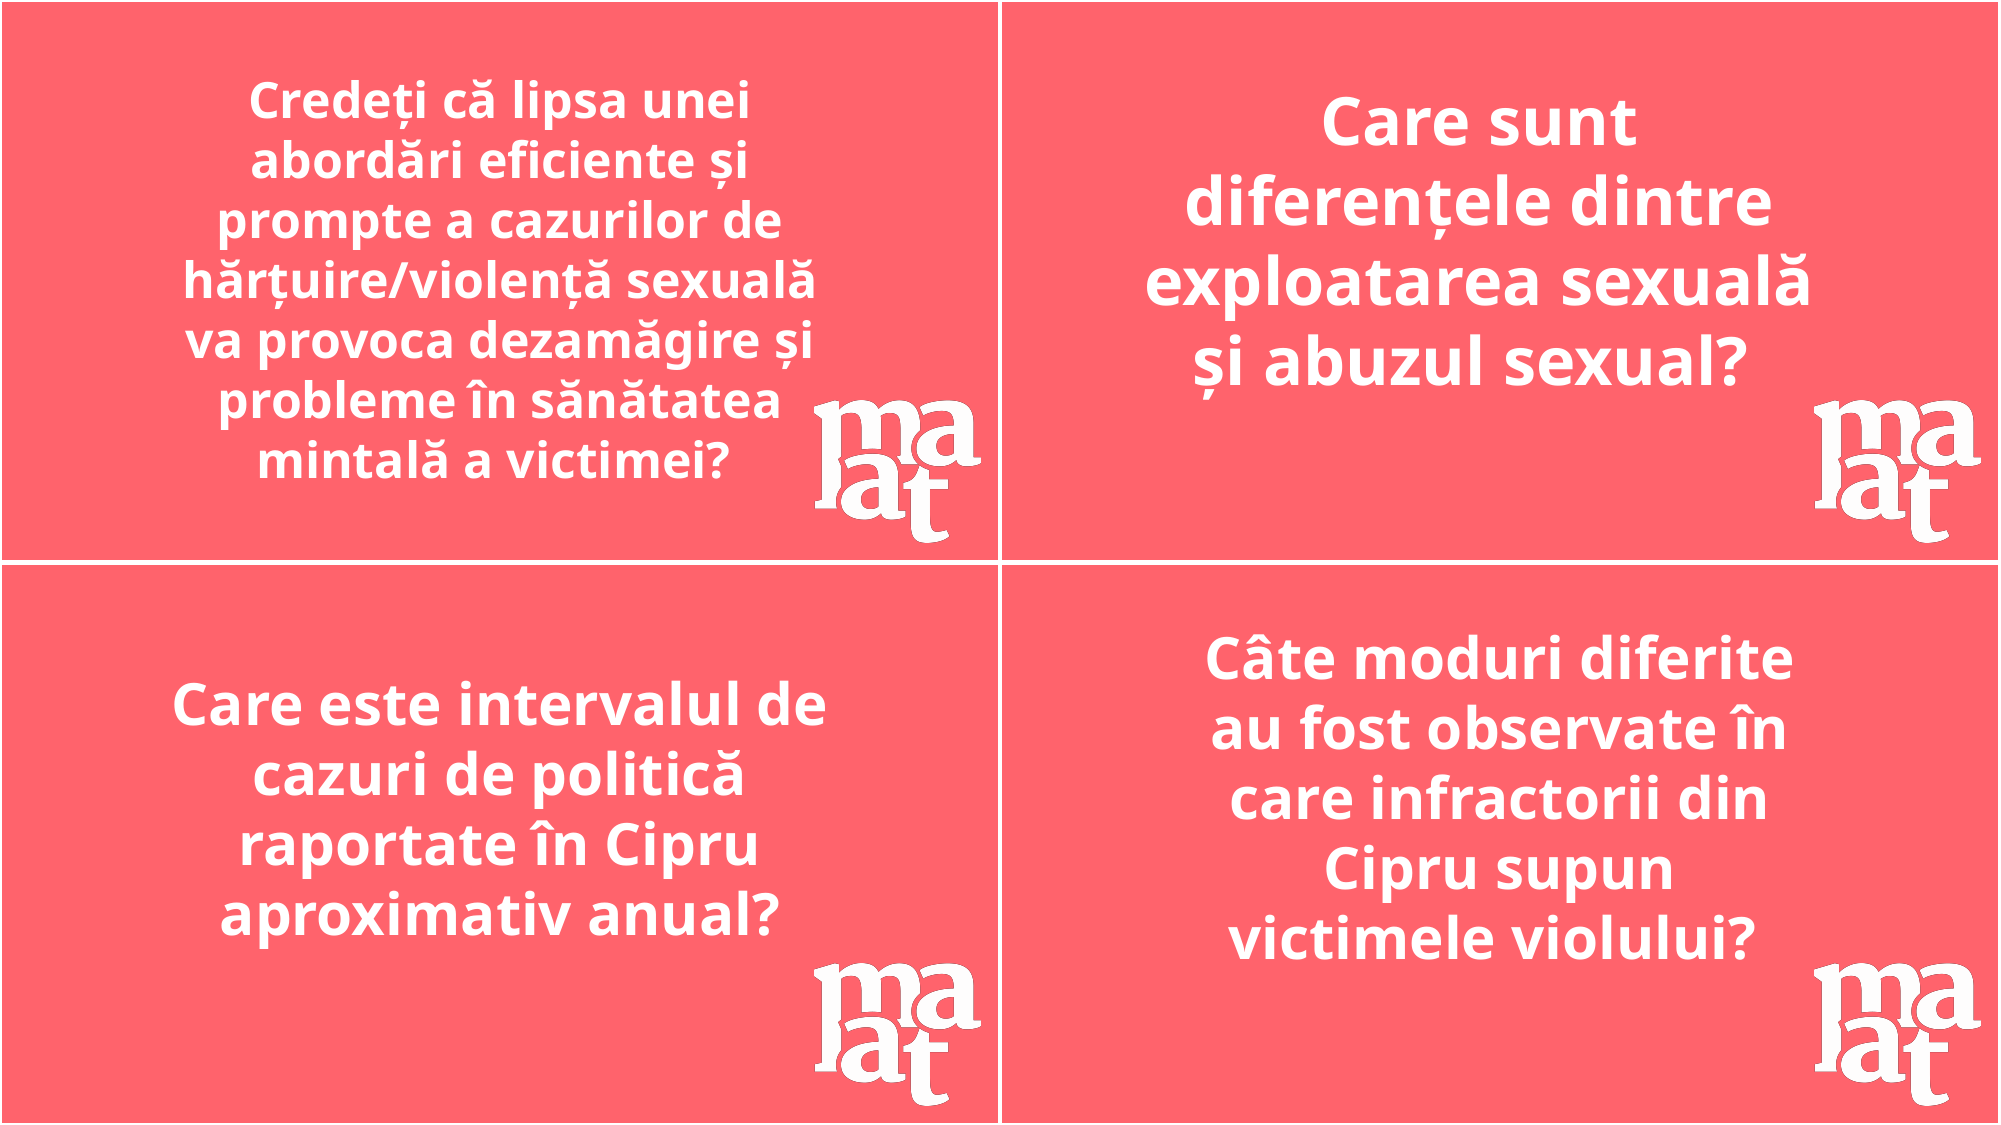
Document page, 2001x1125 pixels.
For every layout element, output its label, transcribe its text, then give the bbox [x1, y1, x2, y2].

text_box [0, 561, 999, 1125]
text_box Câte moduri diferite au fost observate în care infractorii din Cipru supun victimele violului? [1175, 614, 1825, 979]
picture [814, 400, 981, 543]
picture [1814, 400, 1981, 543]
picture [814, 963, 981, 1106]
text_box Care sunt diferențele dintre exploatarea sexuală și abuzul sexual? [1123, 71, 1836, 407]
text_box [999, 0, 2000, 561]
text_box Credeți că lipsa unei abordări eficiente și prompte a cazurilor de hărțuire/violență sexuală va provoca dezamăgire și probleme în sănătatea mintală a victimei? [133, 61, 866, 497]
picture [1814, 963, 1981, 1106]
text_box Care este intervalul de cazuri de politică raportate în Cipru aproximativ anual? [102, 659, 898, 955]
text_box [999, 561, 2000, 1125]
text_box [0, 0, 999, 561]
